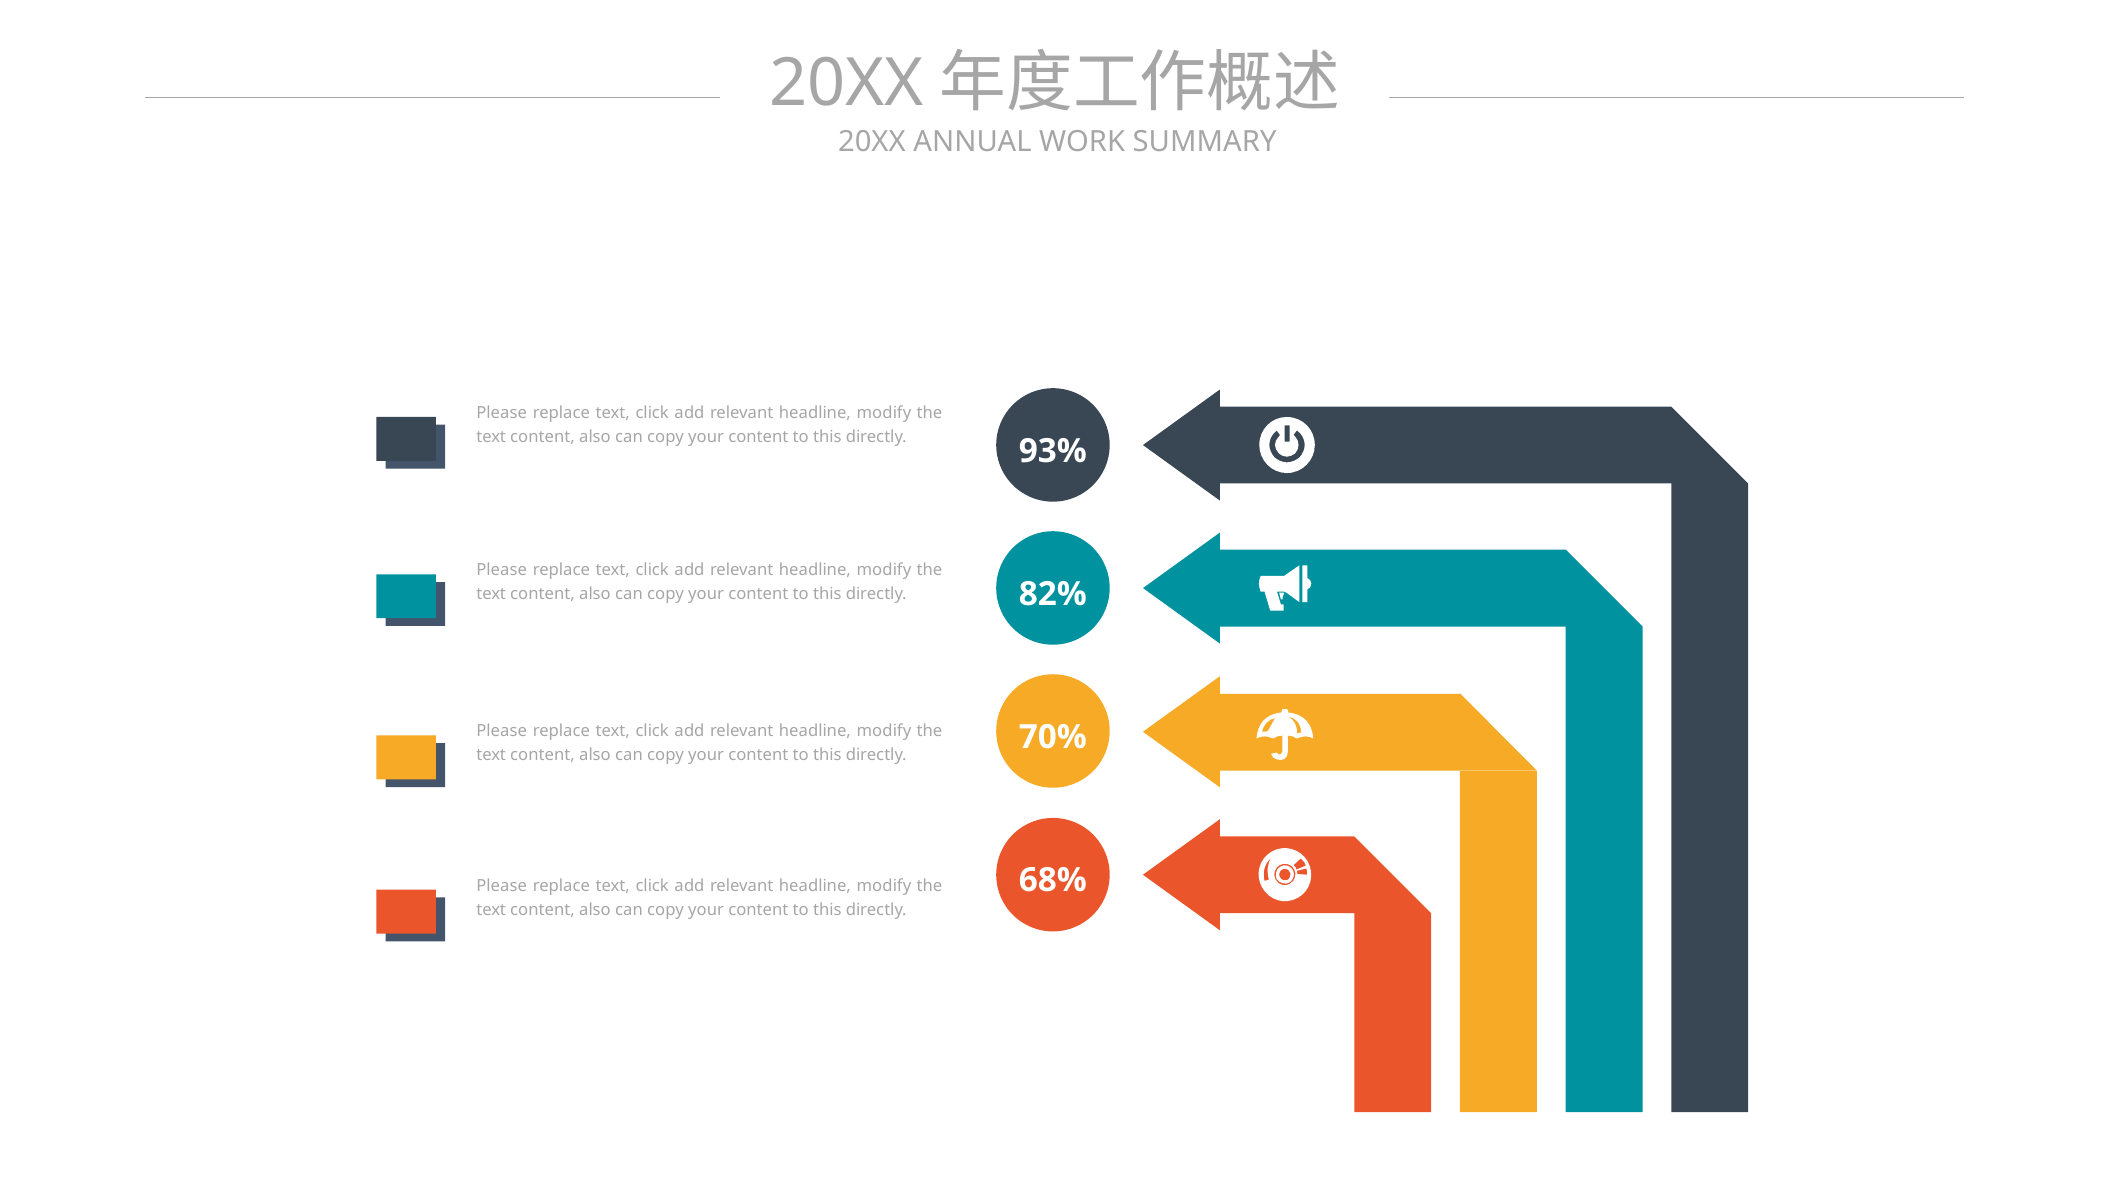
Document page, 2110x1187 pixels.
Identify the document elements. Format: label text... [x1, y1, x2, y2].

text_box Please replace text, click add relevant headline, modify the text content, also can copy your content to this directly. [461, 390, 959, 453]
text_box 20XX ANNUAL WORK SUMMARY [824, 122, 1291, 158]
text_box 20XX年度工作概述 [730, 98, 1379, 119]
text_box 20XX年度工作概述 [730, 38, 1379, 96]
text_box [376, 416, 446, 469]
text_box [1142, 819, 1432, 1112]
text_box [996, 388, 1110, 502]
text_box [376, 889, 446, 942]
text_box Please replace text, click add relevant headline, modify the text content, also can copy your content to this directly. [461, 708, 959, 772]
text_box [1142, 389, 1749, 1112]
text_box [996, 674, 1110, 788]
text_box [376, 574, 446, 626]
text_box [996, 531, 1110, 645]
text_box Please replace text, click add relevant headline, modify the text content, also can copy your content to this directly. [461, 863, 959, 926]
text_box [376, 735, 446, 788]
text_box Please replace text, click add relevant headline, modify the text content, also can copy your content to this directly. [461, 547, 959, 611]
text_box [996, 817, 1110, 932]
